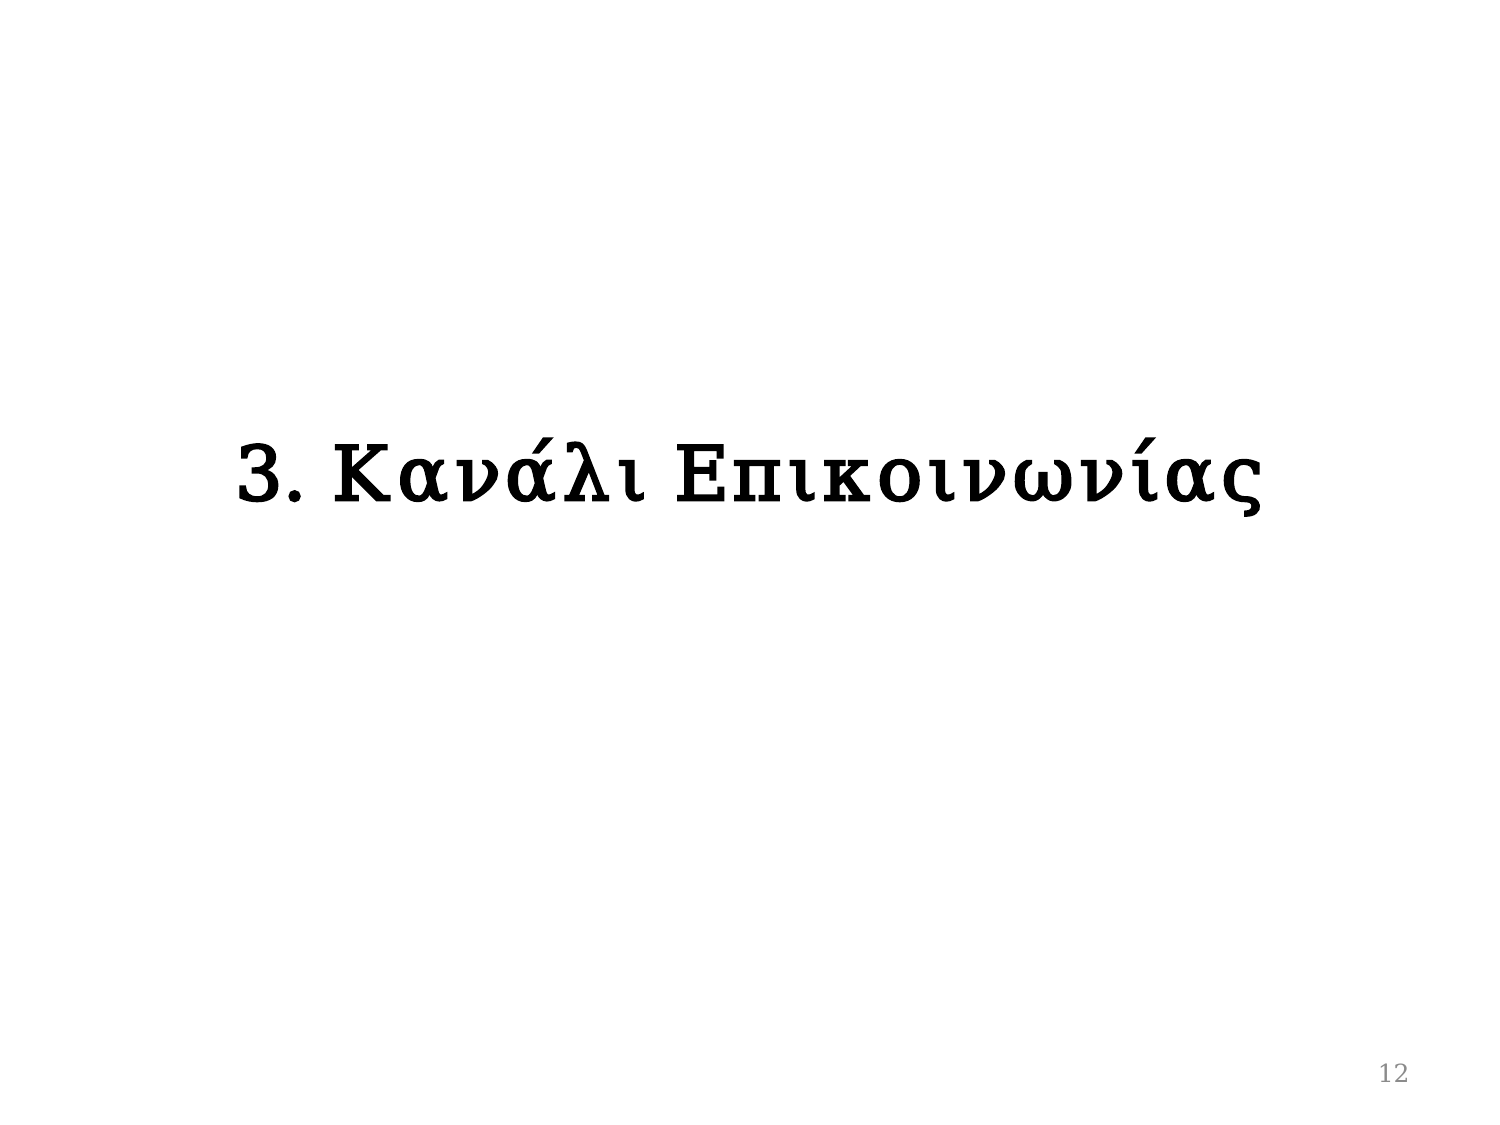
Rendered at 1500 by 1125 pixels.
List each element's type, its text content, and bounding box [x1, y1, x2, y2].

slide_number 12 [1074, 1042, 1425, 1103]
title 3. Κανάλι Επικοινωνίας [112, 349, 1388, 591]
